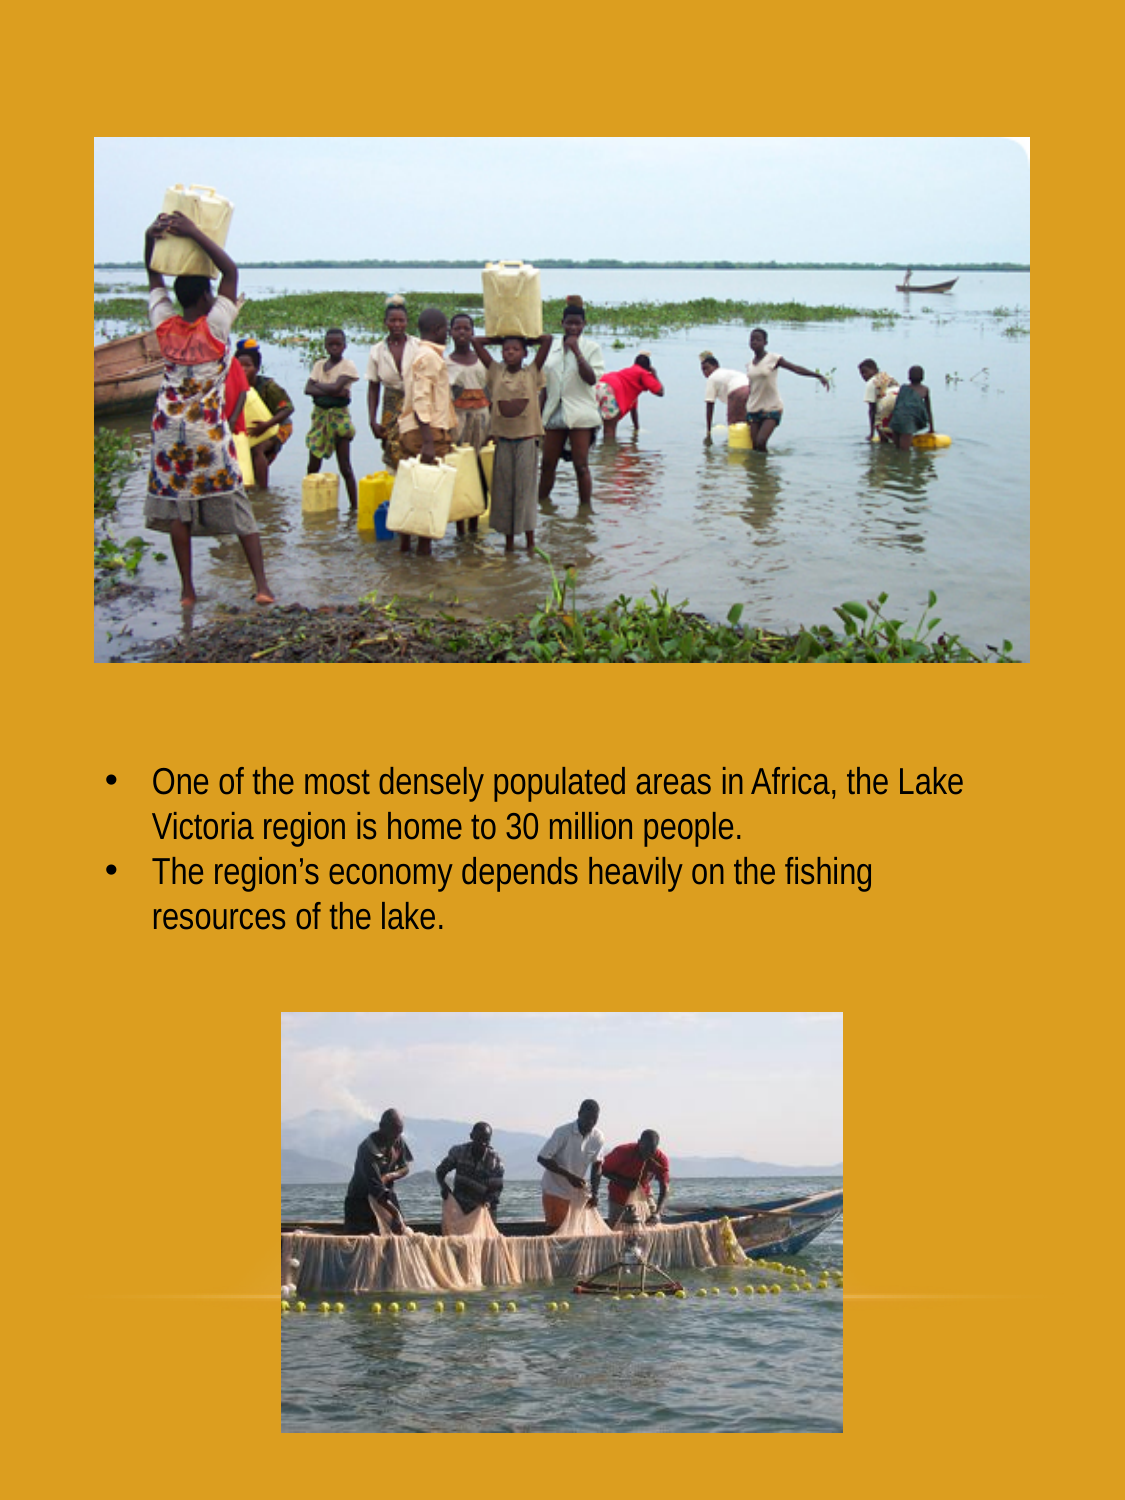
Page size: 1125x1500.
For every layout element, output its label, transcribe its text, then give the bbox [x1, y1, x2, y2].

text_box One of the most densely populated areas in Africa, the Lake Victoria region is home to 30 million people. The region’s economy depends heavily on the fishing resources of the lake. [90, 749, 1025, 945]
picture [0, 0, 1125, 1500]
